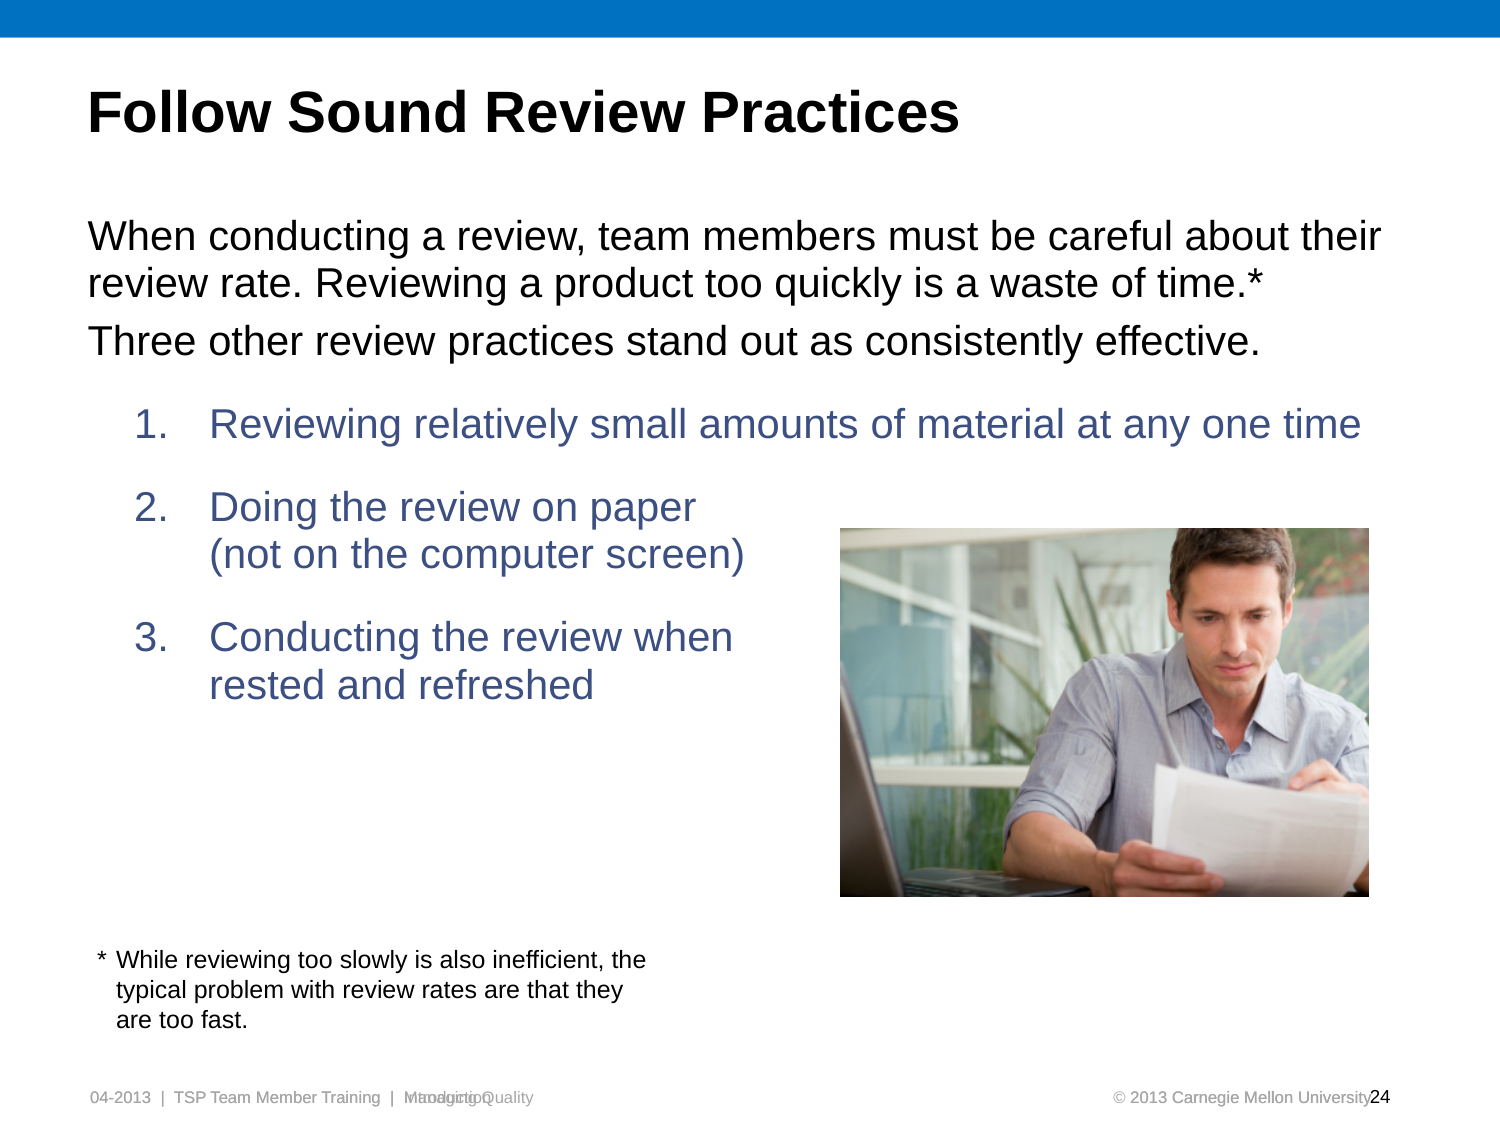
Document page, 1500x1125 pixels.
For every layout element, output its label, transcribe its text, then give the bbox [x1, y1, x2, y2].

list When conducting a review, team members must be careful about their review rate. Reviewing a product too quickly is a waste of time.* Three other review practices stand out as consistently effective. Reviewing relatively small amounts of material at any one time Doing the review on paper (not on the computer screen) Conducting the review when rested and refreshed [87, 212, 1440, 612]
title Follow Sound Review Practices [87, 87, 1439, 212]
picture [840, 528, 1369, 897]
text_box * While reviewing too slowly is also inefficient, the typical problem with review rates are that they are too fast. [82, 935, 677, 1041]
